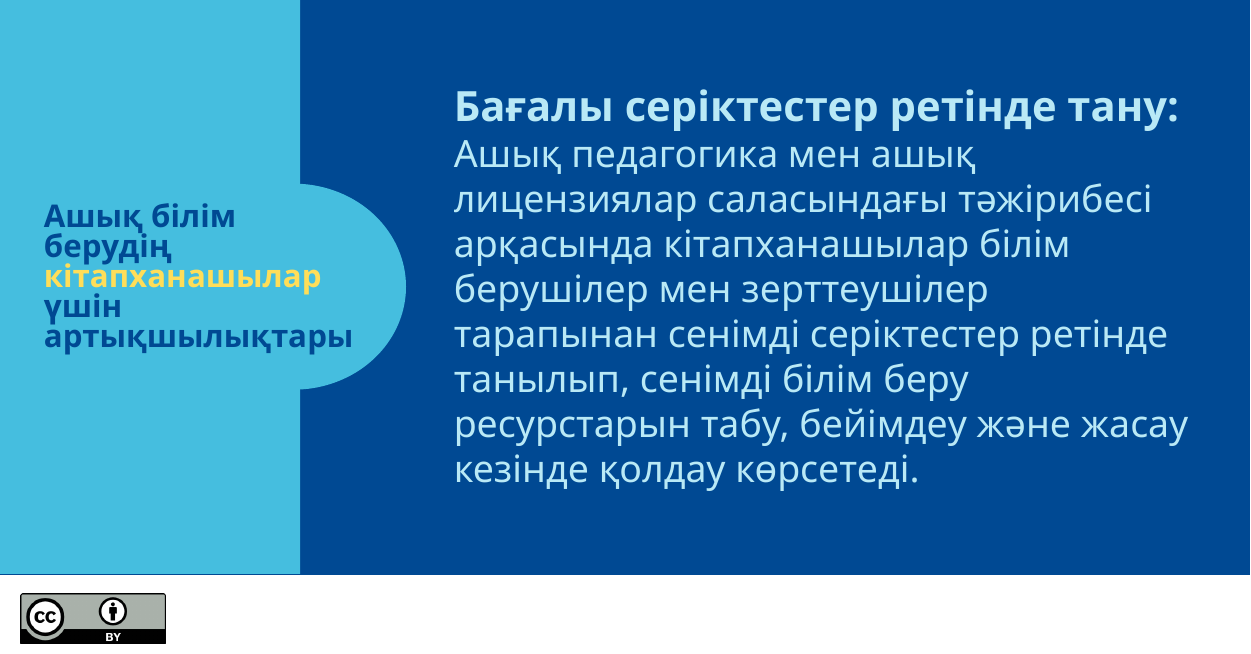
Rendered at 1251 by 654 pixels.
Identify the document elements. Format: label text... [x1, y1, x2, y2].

text_box [373, 213, 407, 360]
text_box [0, 582, 1250, 654]
text_box [252, 183, 336, 191]
text_box Ашық білім берудің кітапханашылар үшін артықшылықтары [31, 191, 373, 366]
text_box [222, 366, 366, 390]
picture [20, 592, 166, 645]
text_box Бағалы серіктестер ретінде тану: Ашық педагогика мен ашық лицензиялар саласындағы тәжірибесі арқасында кітапханашылар білім берушілер мен зерттеушілер тарапынан сенімді серіктестер ретінде танылып, сенімді білім беру ресурстарын табу, бейімдеу және жасау кезінде қолдау көрсетеді. [441, 67, 1204, 502]
text_box [0, 0, 301, 574]
